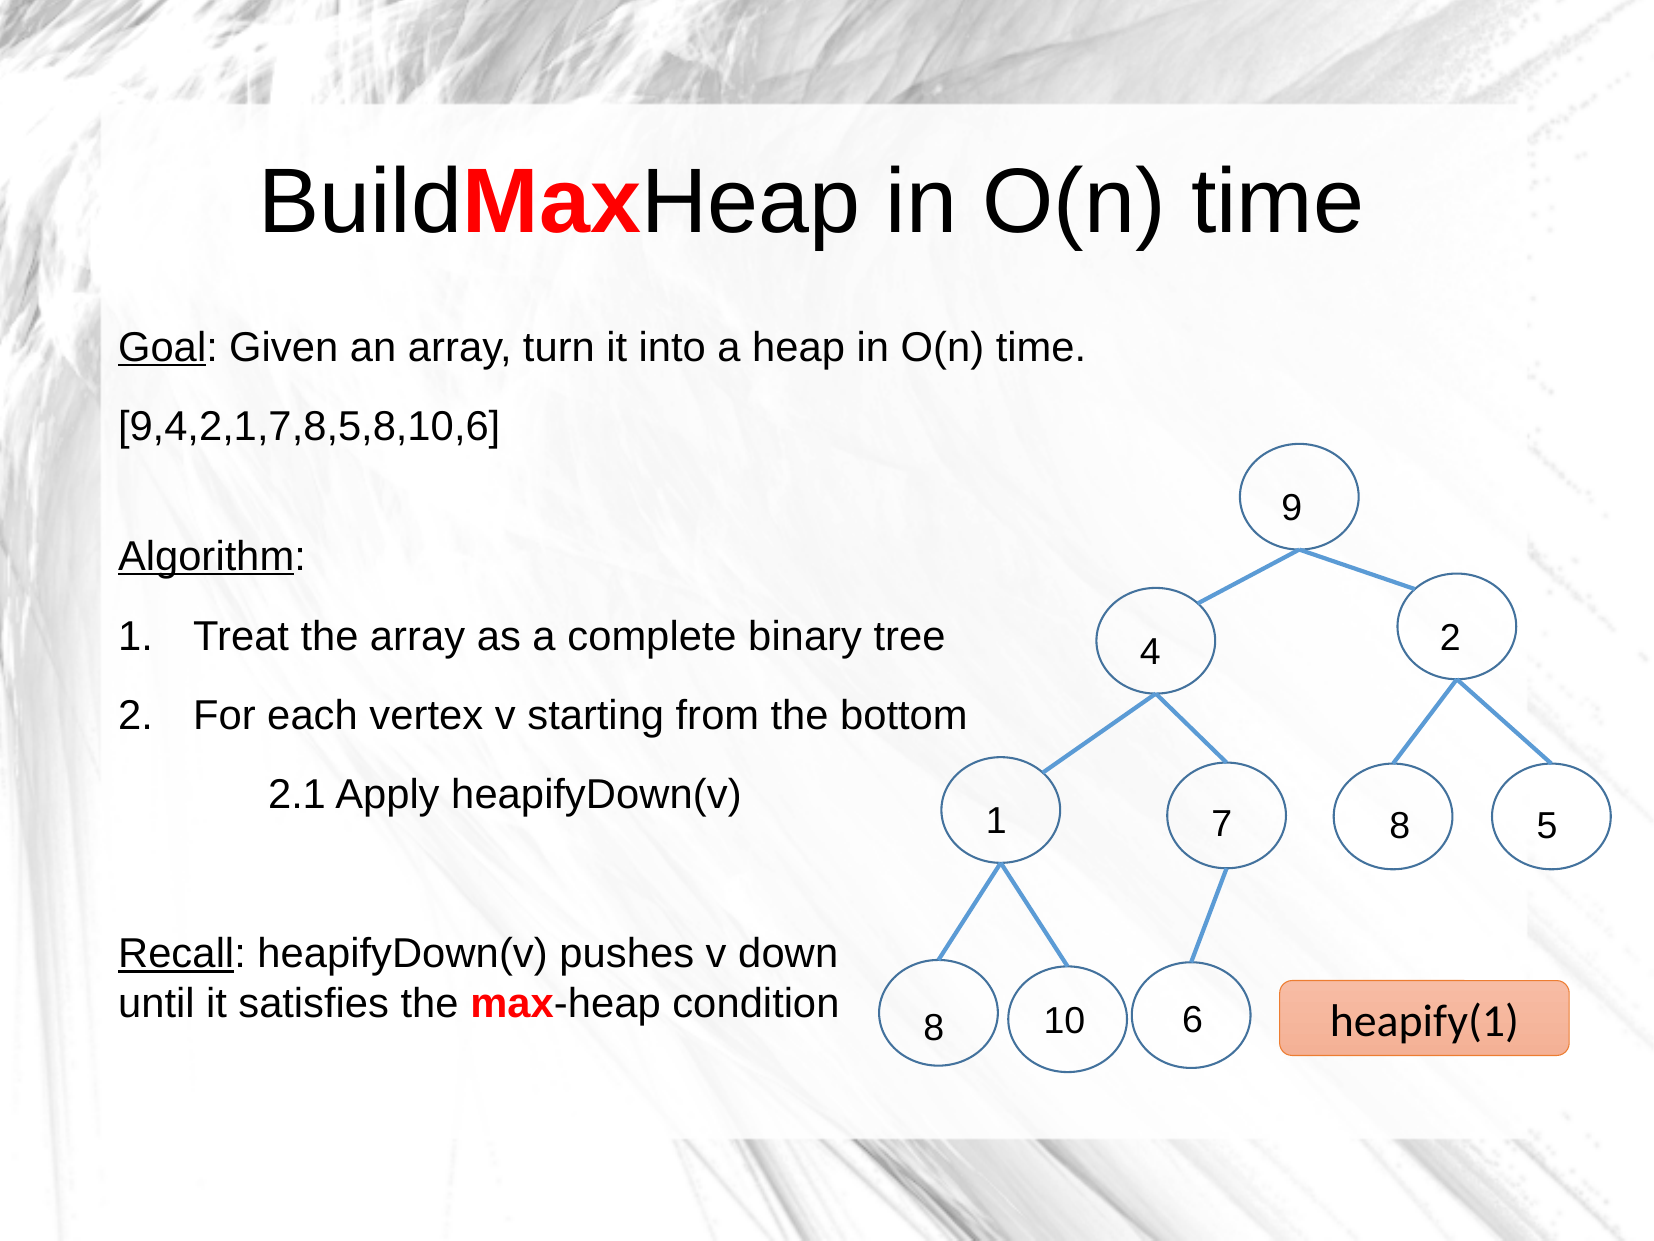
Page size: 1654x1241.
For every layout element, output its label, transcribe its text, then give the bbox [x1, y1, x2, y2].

text_box [1130, 961, 1252, 1069]
text_box 1 [971, 788, 1031, 849]
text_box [1457, 679, 1552, 764]
text_box 8 [908, 995, 968, 1056]
text_box [1490, 762, 1606, 871]
text_box 10 [1029, 989, 1115, 1049]
list Goal: Given an array, turn it into a heap in O(n) time. [9,4,2,1,7,8,5,8,10,6] Algorithm: Treat the array as a complete binary tree For each vertex v starting from the bottom 2.1 Apply heapifyDown(v) Recall: heapifyDown(v) pushes v down until it satisfies the max-heap condition [118, 319, 1571, 1102]
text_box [1000, 862, 1068, 967]
text_box [1095, 586, 1217, 693]
title BuildMaxHeap in O(n) time [118, 112, 1506, 281]
text_box [1332, 762, 1454, 871]
text_box 2 [1424, 605, 1485, 665]
text_box heapify(1) [1279, 979, 1570, 1057]
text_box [938, 862, 1001, 960]
text_box 7 [1196, 791, 1256, 852]
text_box [1238, 442, 1360, 549]
text_box [940, 756, 1062, 862]
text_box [1197, 549, 1300, 604]
text_box 5 [1521, 793, 1617, 854]
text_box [1300, 549, 1415, 589]
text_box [1191, 868, 1227, 963]
text_box 6 [1167, 987, 1227, 1048]
text_box [1007, 965, 1129, 1074]
picture [0, 0, 1654, 1241]
text_box 8 [1374, 793, 1434, 853]
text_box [1042, 693, 1156, 773]
text_box [1396, 572, 1518, 679]
text_box [878, 958, 999, 1067]
text_box [1166, 761, 1288, 870]
text_box 9 [1266, 475, 1326, 536]
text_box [1392, 679, 1457, 764]
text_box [1155, 693, 1227, 763]
text_box 4 [1125, 619, 1185, 680]
